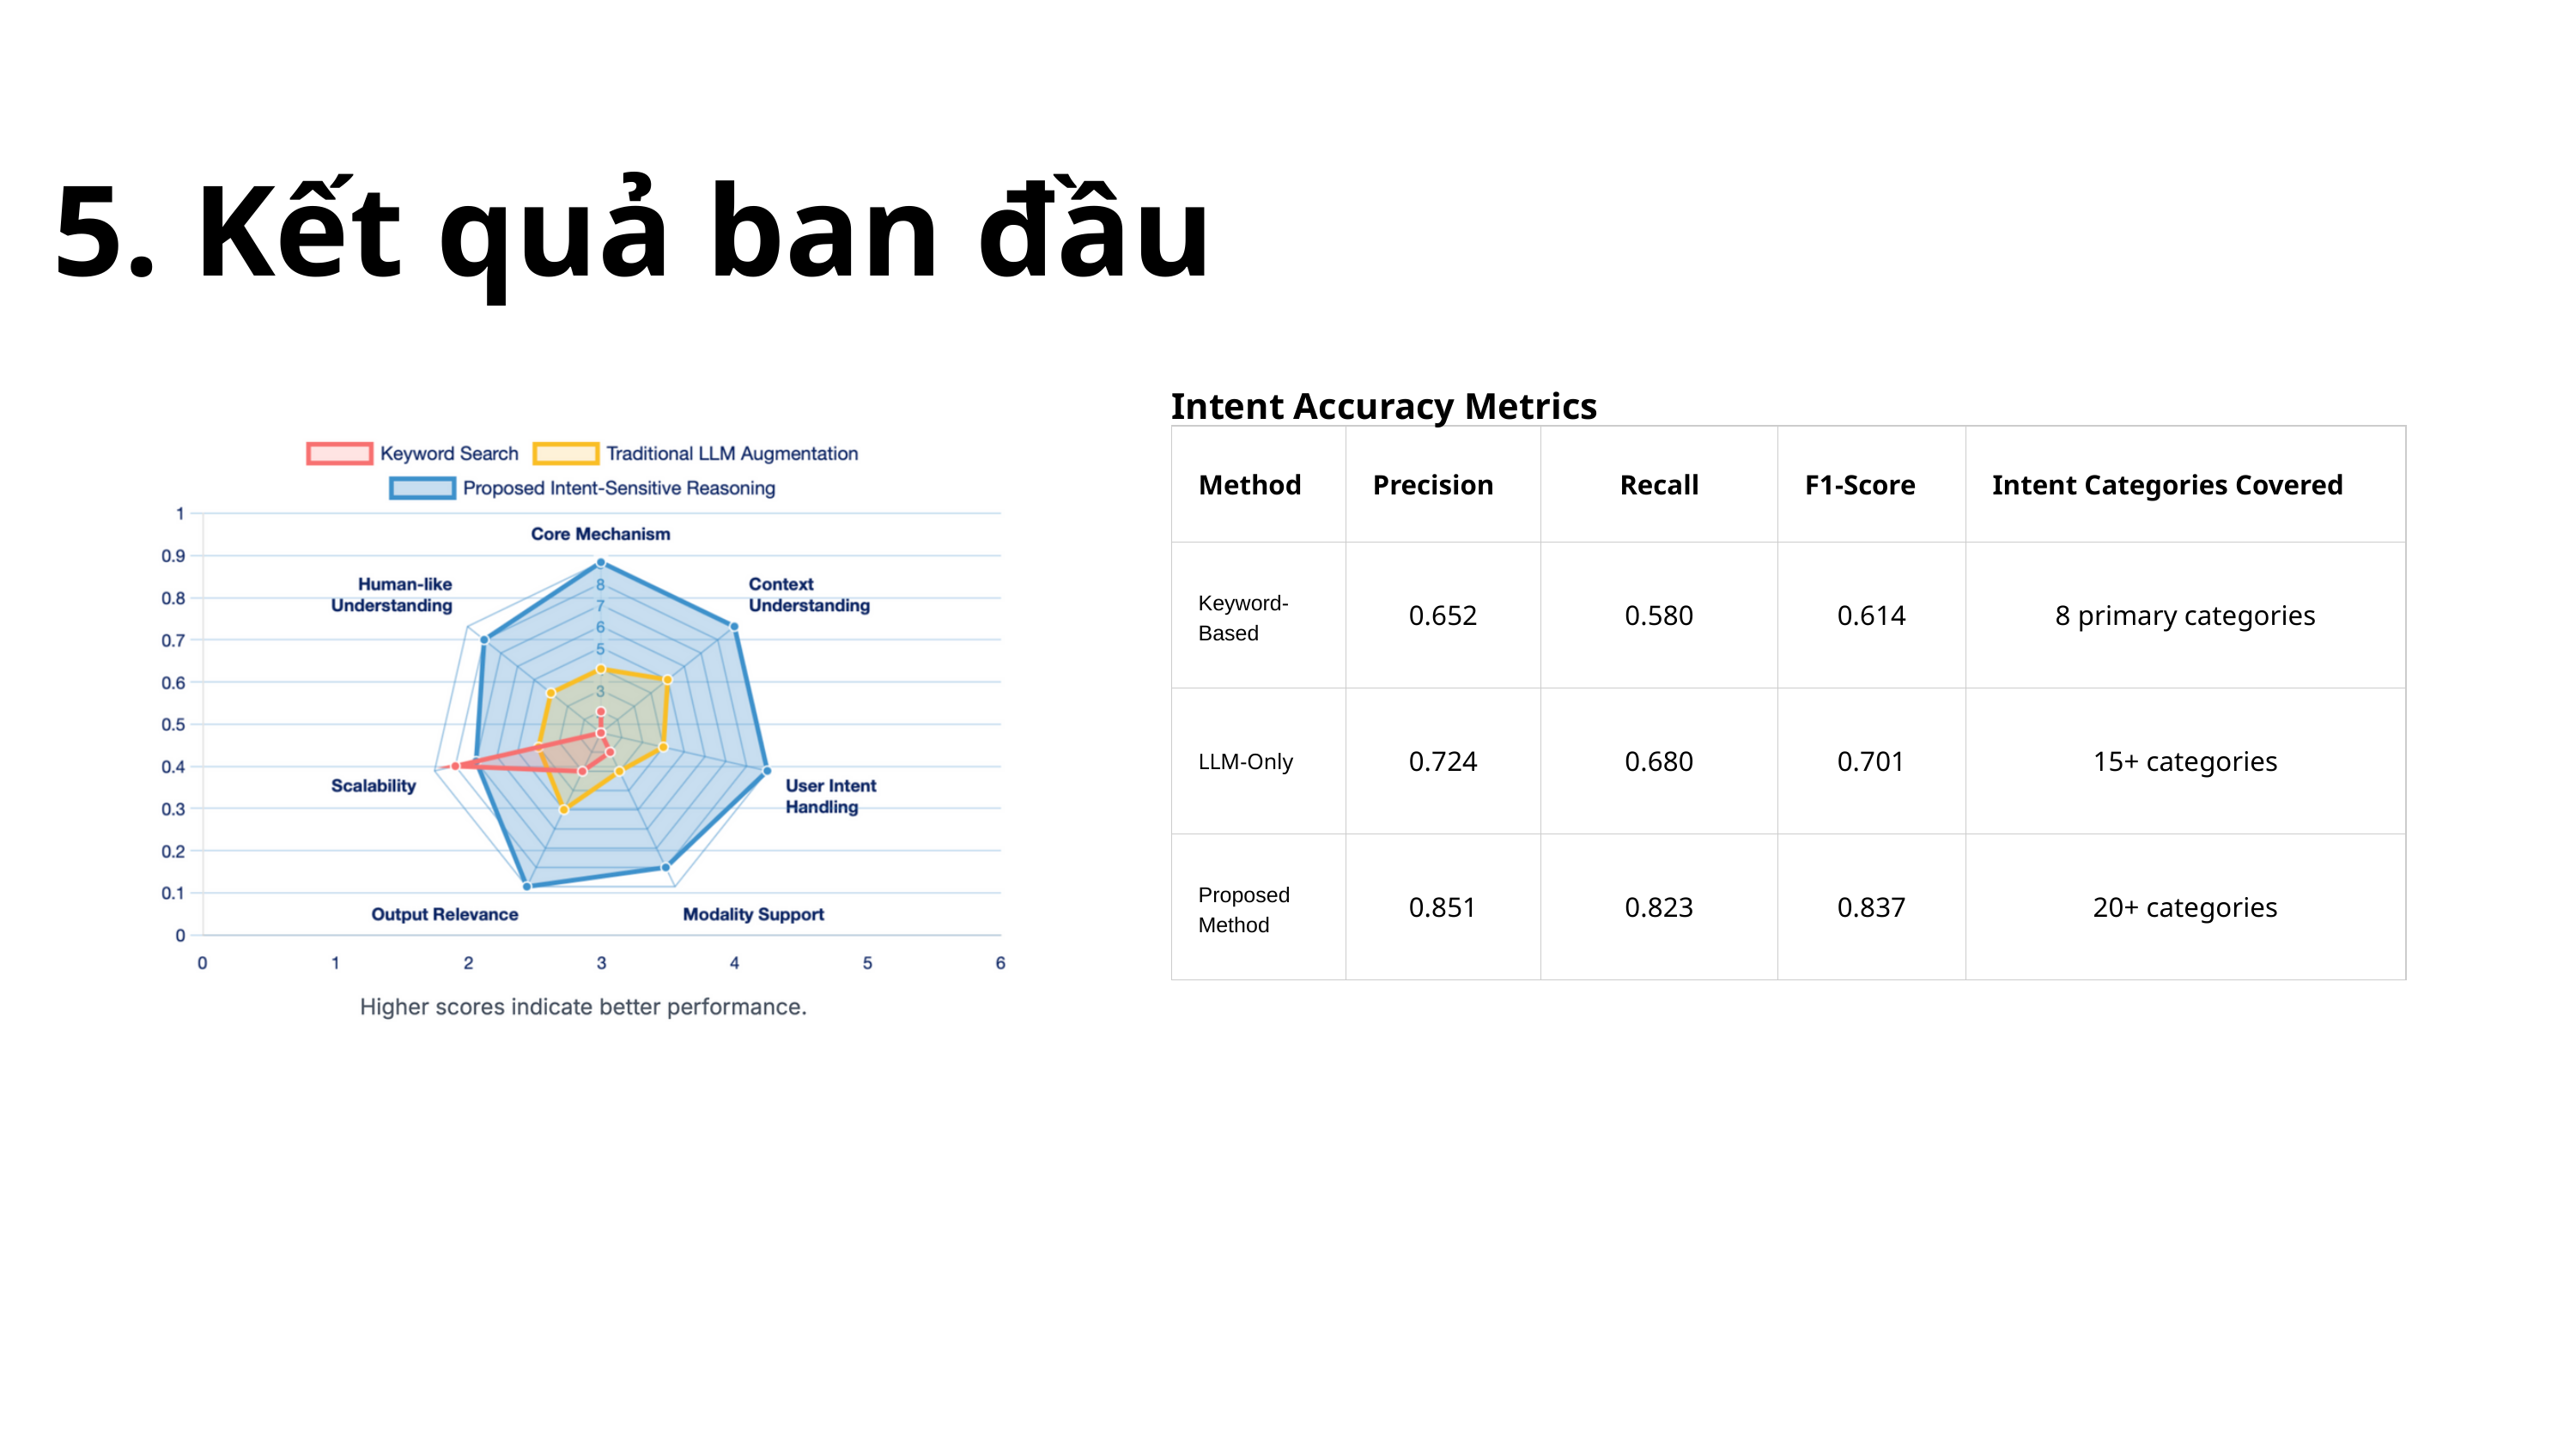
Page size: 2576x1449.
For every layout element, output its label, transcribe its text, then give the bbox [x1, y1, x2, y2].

text_box [144, 426, 1023, 1035]
table_header Method [1172, 427, 1346, 542]
table_cell 15+ categories [1966, 688, 2405, 834]
table_cell 0.724 [1346, 688, 1540, 834]
table_cell 0.580 [1541, 543, 1777, 688]
table_cell 8 primary categories [1966, 543, 2405, 688]
table_cell Keyword-Based [1172, 543, 1346, 688]
text_box 5. Kết quả ban đầu [52, 125, 1269, 301]
text_box Intent Accuracy Metrics [1171, 376, 1630, 427]
table_cell 0.701 [1778, 688, 1965, 834]
table_header Precision [1346, 427, 1540, 542]
table_cell LLM-Only [1172, 688, 1346, 834]
table_header Recall [1541, 427, 1777, 542]
table_cell 0.680 [1541, 688, 1777, 834]
table_cell 20+ categories [1966, 834, 2405, 979]
table_cell 0.652 [1346, 543, 1540, 688]
table_cell 0.837 [1778, 834, 1965, 979]
table_cell 0.614 [1778, 543, 1965, 688]
table_cell 0.851 [1346, 834, 1540, 979]
table_header F1-Score [1778, 427, 1965, 542]
table_cell Proposed Method [1172, 834, 1346, 979]
table_cell 0.823 [1541, 834, 1777, 979]
table_header Intent Categories Covered [1966, 427, 2405, 542]
